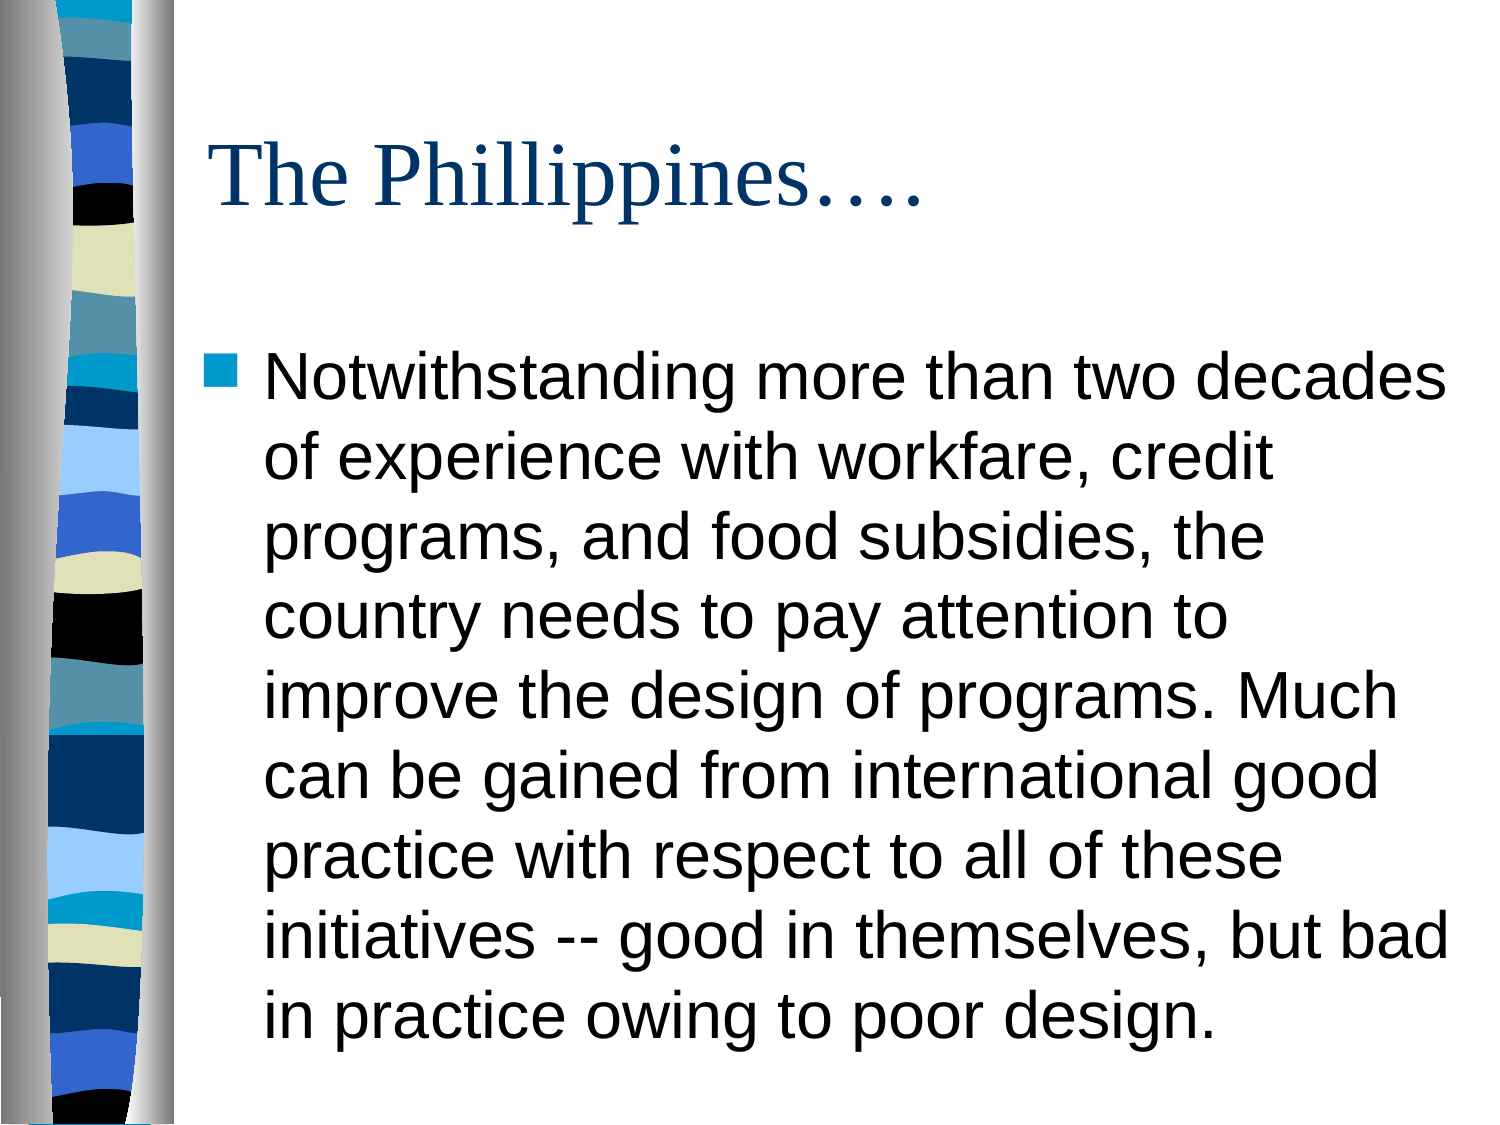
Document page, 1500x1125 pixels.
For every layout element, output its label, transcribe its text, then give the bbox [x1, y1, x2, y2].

list Notwithstanding more than two decades of experience with workfare, credit programs, and food subsidies, the country needs to pay attention to improve the design of programs. Much can be gained from international good practice with respect to all of these initiatives -- good in themselves, but bad in practice owing to poor design. [192, 324, 1468, 1001]
title The Phillippines…. [192, 74, 1468, 263]
